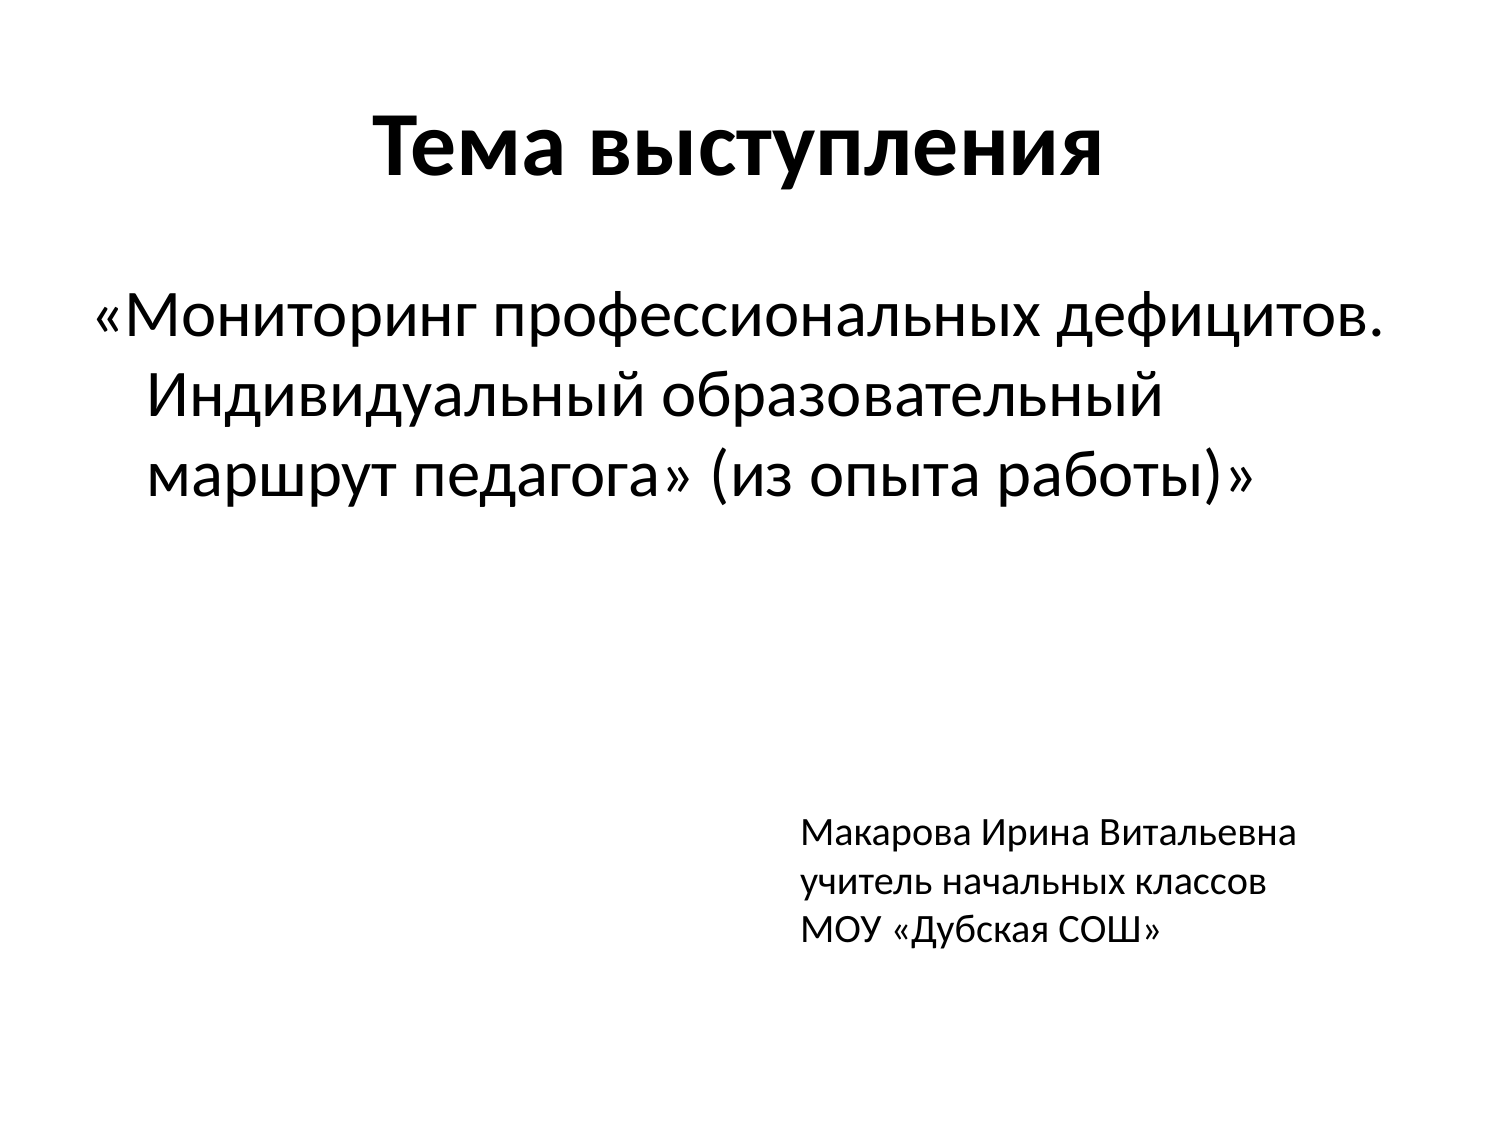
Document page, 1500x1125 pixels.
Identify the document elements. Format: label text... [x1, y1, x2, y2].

list «Мониторинг профессиональных дефицитов. Индивидуальный образовательный маршрут педагога» (из опыта работы)» [75, 262, 1425, 1005]
text_box Макарова Ирина Витальевна учитель начальных классов МОУ «Дубская СОШ» [785, 796, 1430, 1008]
title Тема выступления [75, 45, 1425, 233]
